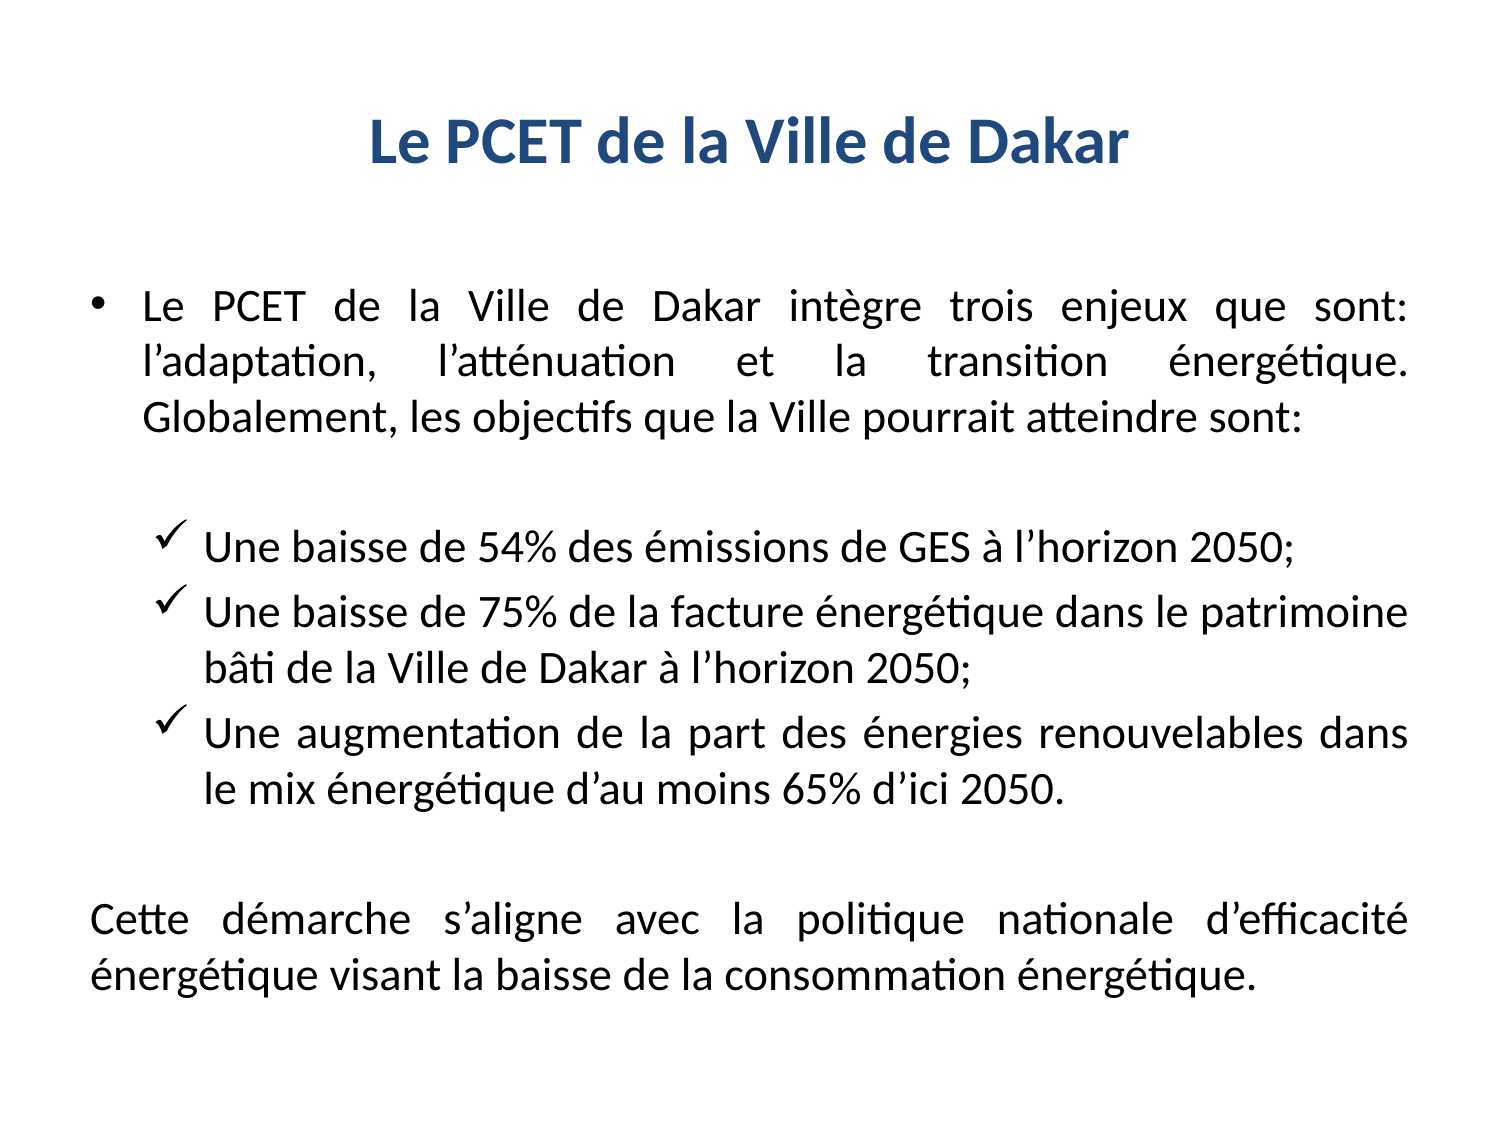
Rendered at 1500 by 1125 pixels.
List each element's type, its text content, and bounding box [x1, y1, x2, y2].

list Le PCET de la Ville de Dakar intègre trois enjeux que sont: l’adaptation, l’atténuation et la transition énergétique. Globalement, les objectifs que la Ville pourrait atteindre sont: Une baisse de 54% des émissions de GES à l’horizon 2050; Une baisse de 75% de la facture énergétique dans le patrimoine bâti de la Ville de Dakar à l’horizon 2050; Une augmentation de la part des énergies renouvelables dans le mix énergétique d’au moins 65% d’ici 2050. Cette démarche s’aligne avec la politique nationale d’efficacité énergétique visant la baisse de la consommation énergétique. [75, 267, 1425, 1010]
title Le PCET de la Ville de Dakar [75, 42, 1425, 231]
